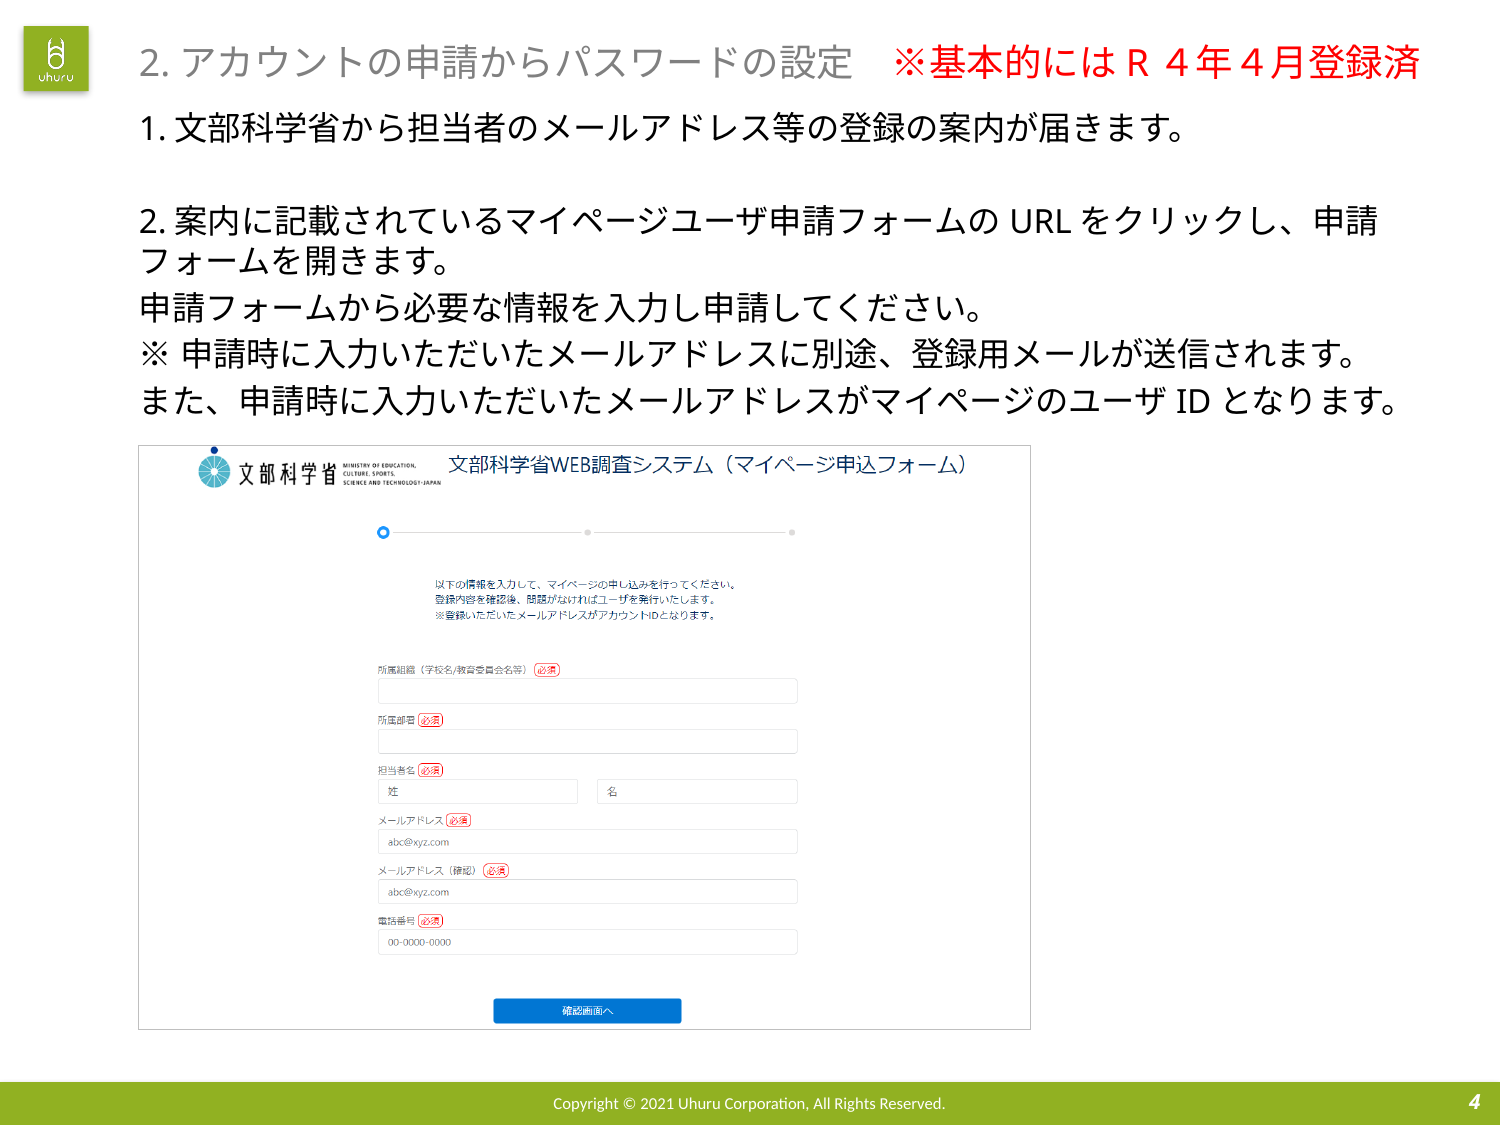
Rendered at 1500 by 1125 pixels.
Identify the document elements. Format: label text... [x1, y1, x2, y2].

slide_number 4 [1391, 1088, 1496, 1118]
text_box 1.文部科学省から担当者のメールアドレス等の登録の案内が届きます。 2.案内に記載されているマイページユーザ申請フォームのURLをクリックし、申請フォームを開きます。 申請フォームから必要な情報を入力し申請してください。 ※申請時に入力いただいたメールアドレスに別途、登録用メールが送信されます。 また、申請時に入力いただいたメールアドレスがマイページのユーザIDとなります。 [123, 99, 1399, 177]
title 2.アカウントの申請からパスワードの設定 ※基本的にはR４年４月登録済 [123, 4, 1500, 119]
picture [23, 25, 89, 92]
picture [138, 445, 1031, 1030]
